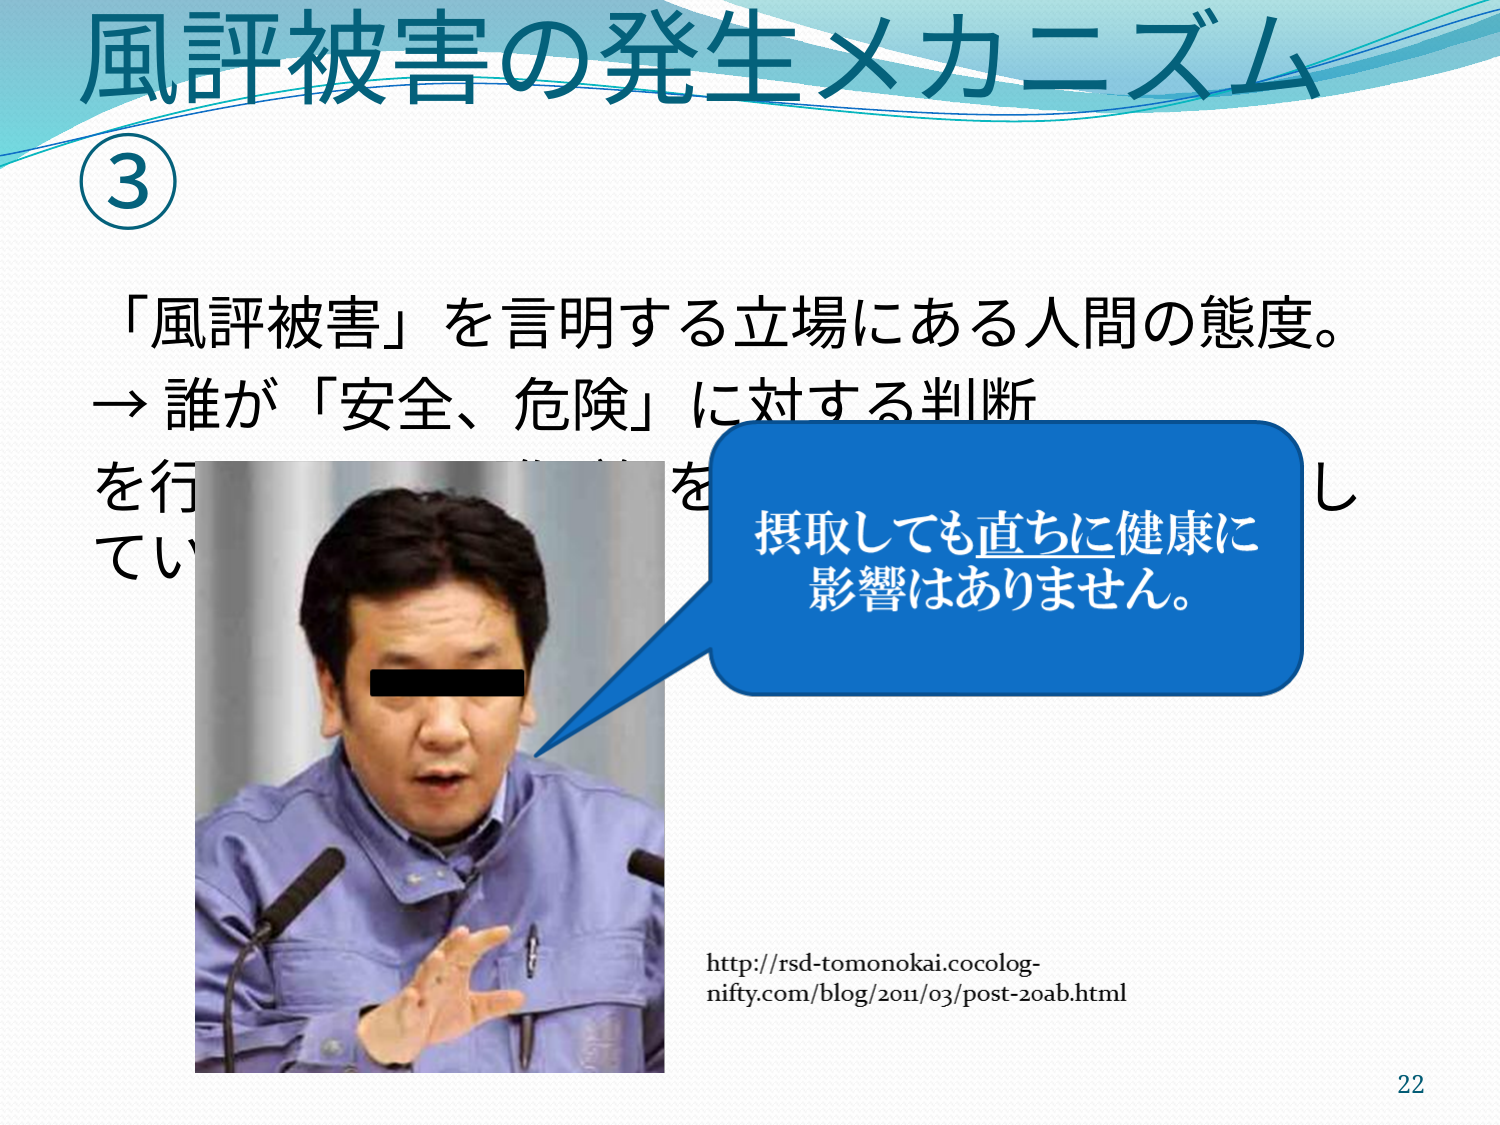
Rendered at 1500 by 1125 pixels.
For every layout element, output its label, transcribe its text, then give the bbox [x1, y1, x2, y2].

slide_number 22 [1299, 1042, 1425, 1103]
list 「風評被害」を言明する立場にある人間の態度。 →誰が「安全、危険」に対する判断 を行っていて、誰が何をもって「風評被害」としているのか。 [76, 278, 1427, 999]
picture [195, 420, 1305, 1074]
title 風評被害の発生メカニズム③ [76, 54, 1427, 243]
